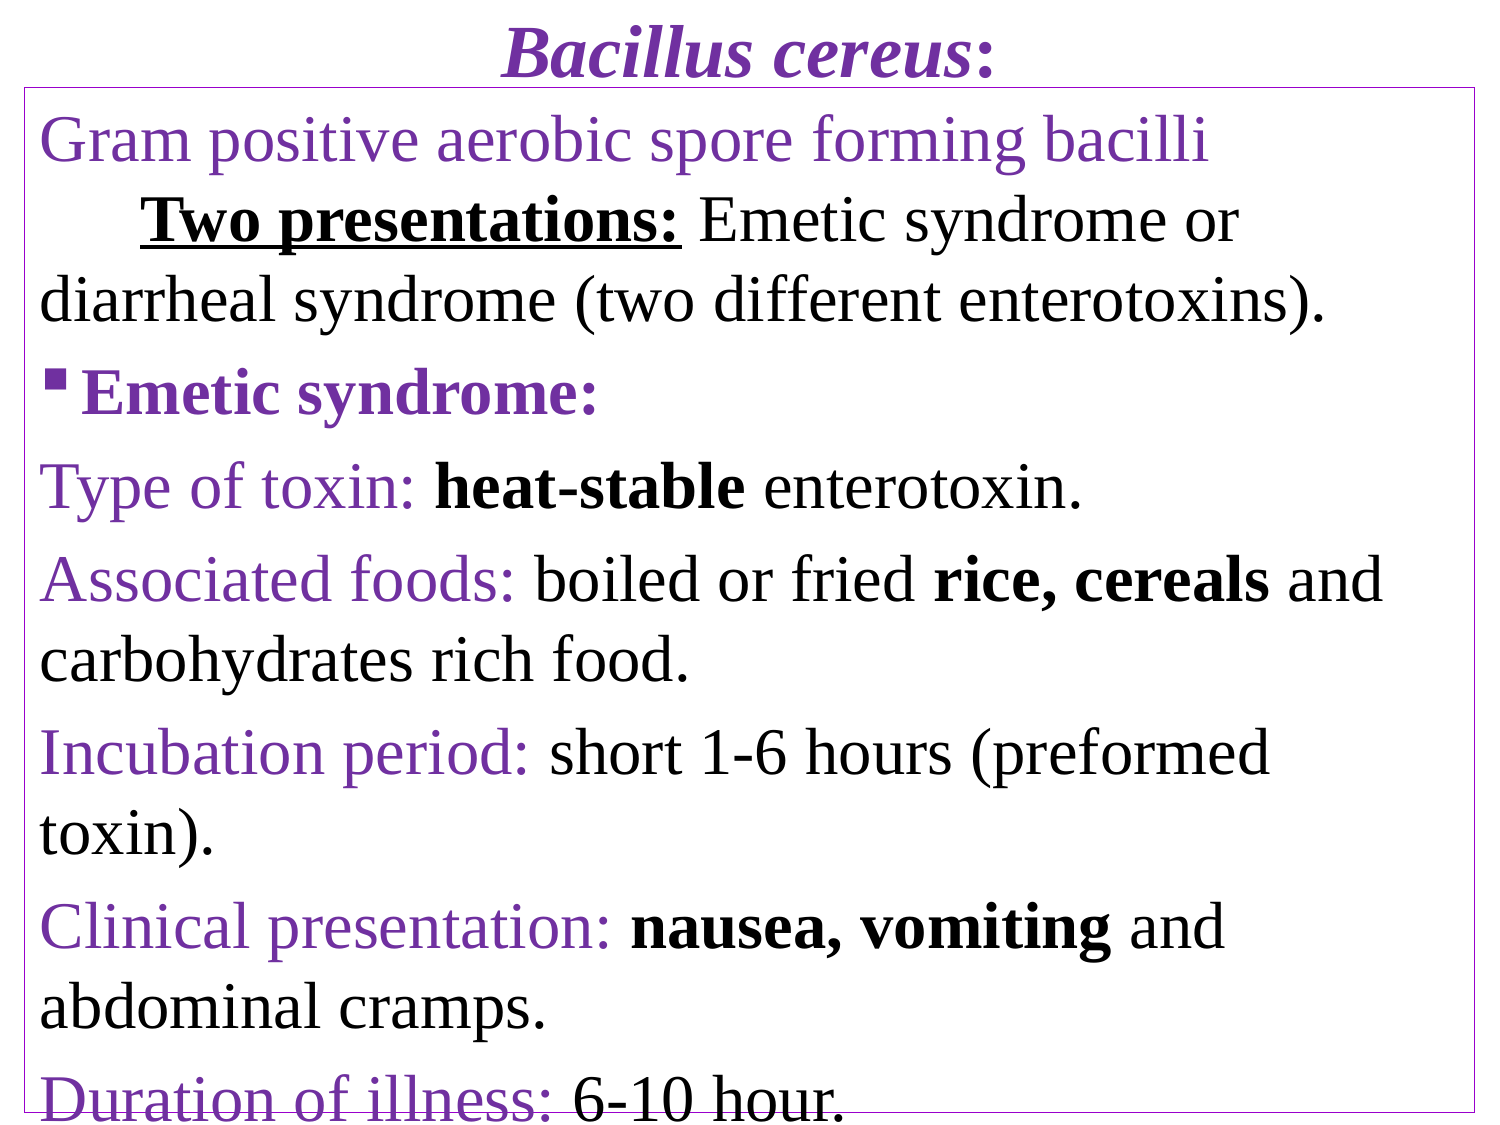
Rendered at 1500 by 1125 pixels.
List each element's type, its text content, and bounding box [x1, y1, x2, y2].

subtitle Gram positive aerobic spore forming bacilli Two presentations: Emetic syndrome or diarrheal syndrome (two different enterotoxins). Emetic syndrome: Type of toxin: heat-stable enterotoxin. Associated foods: boiled or fried rice, cereals and carbohydrates rich food. Incubation period: short 1-6 hours (preformed toxin). Clinical presentation: nausea, vomiting and abdominal cramps. Duration of illness: 6-10 hour. [24, 87, 1475, 1113]
title Bacillus cereus: [37, 24, 1463, 87]
